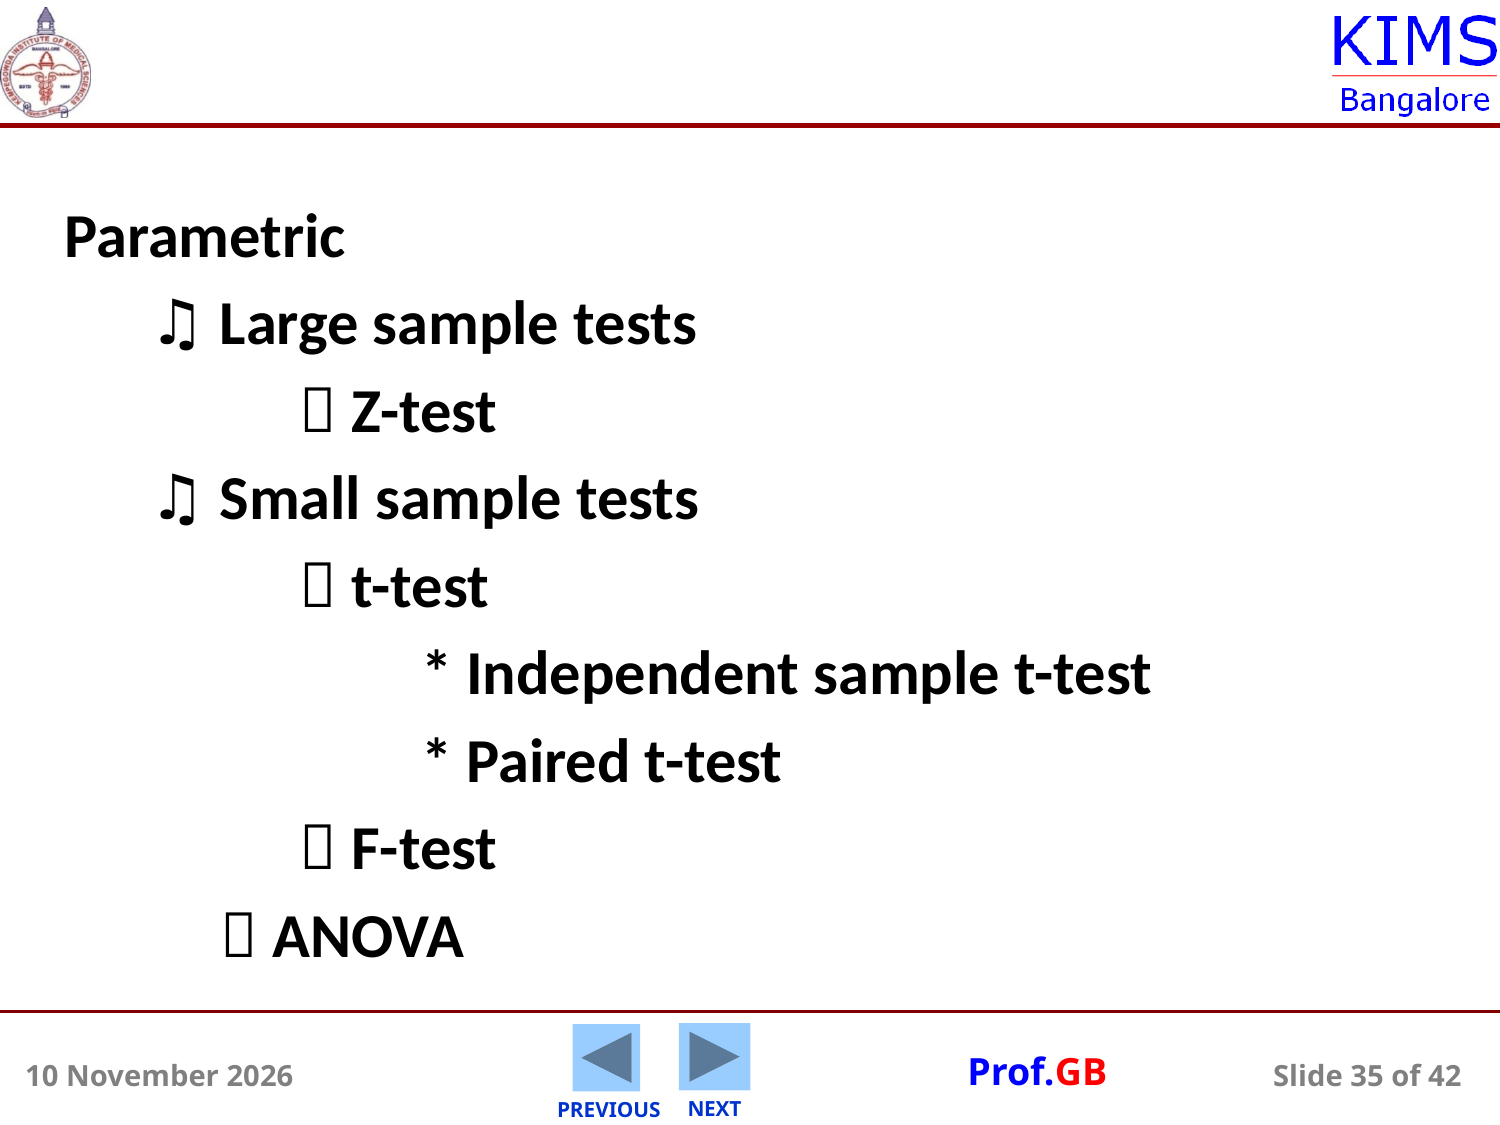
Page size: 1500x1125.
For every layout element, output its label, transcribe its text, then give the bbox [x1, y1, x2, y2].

picture [1330, 12, 1500, 118]
picture [0, 7, 91, 118]
text_box Parametric ♫ Large sample tests  Z-test ♫ Small sample tests  t-test * Independent sample t-test * Paired t-test  F-test  ANOVA [49, 187, 1325, 1000]
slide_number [10, 1051, 396, 1103]
